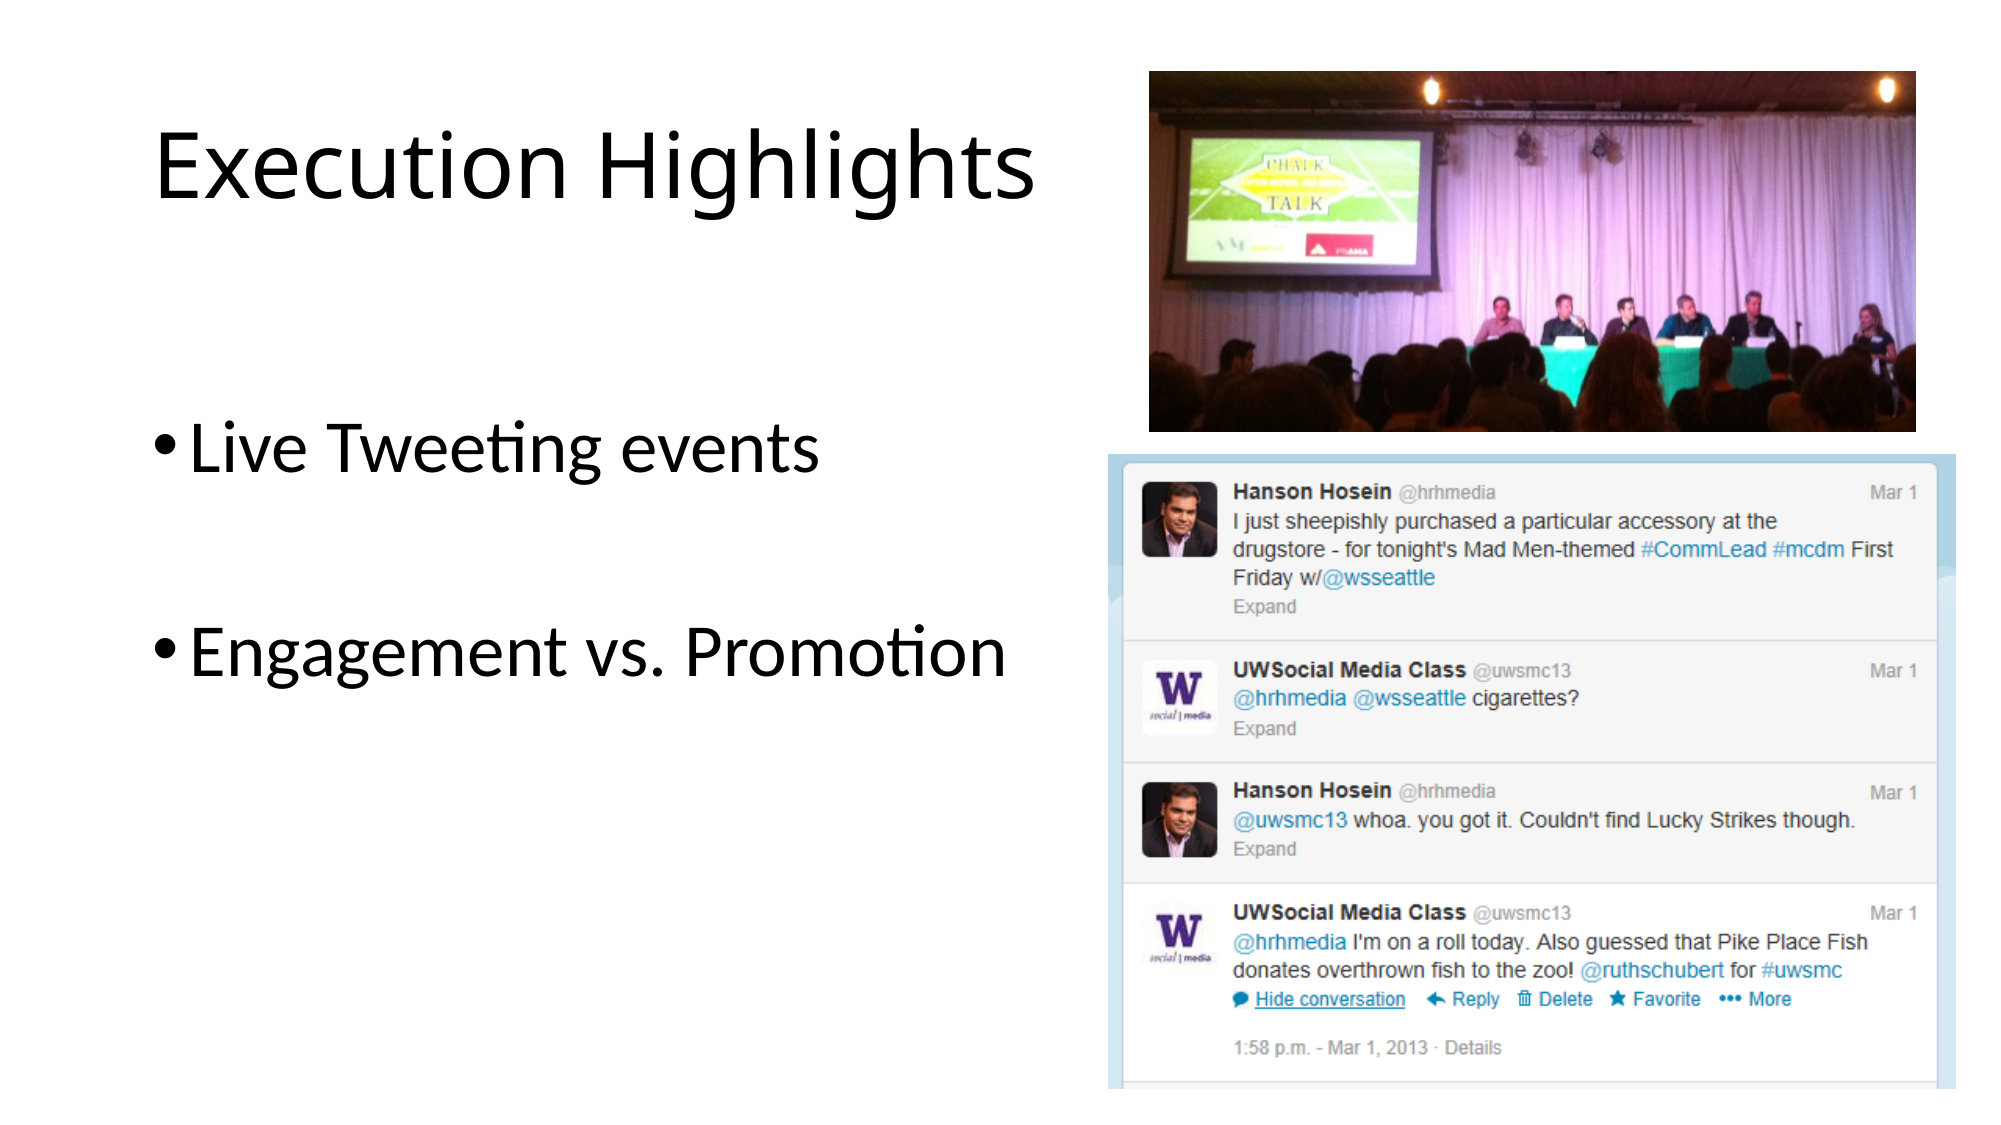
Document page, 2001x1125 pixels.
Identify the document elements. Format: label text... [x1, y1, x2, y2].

list Live Tweeting events Engagement vs. Promotion [137, 299, 1863, 1014]
title Execution Highlights [137, 59, 1863, 278]
picture [1149, 71, 1916, 432]
picture [1108, 454, 1956, 1089]
